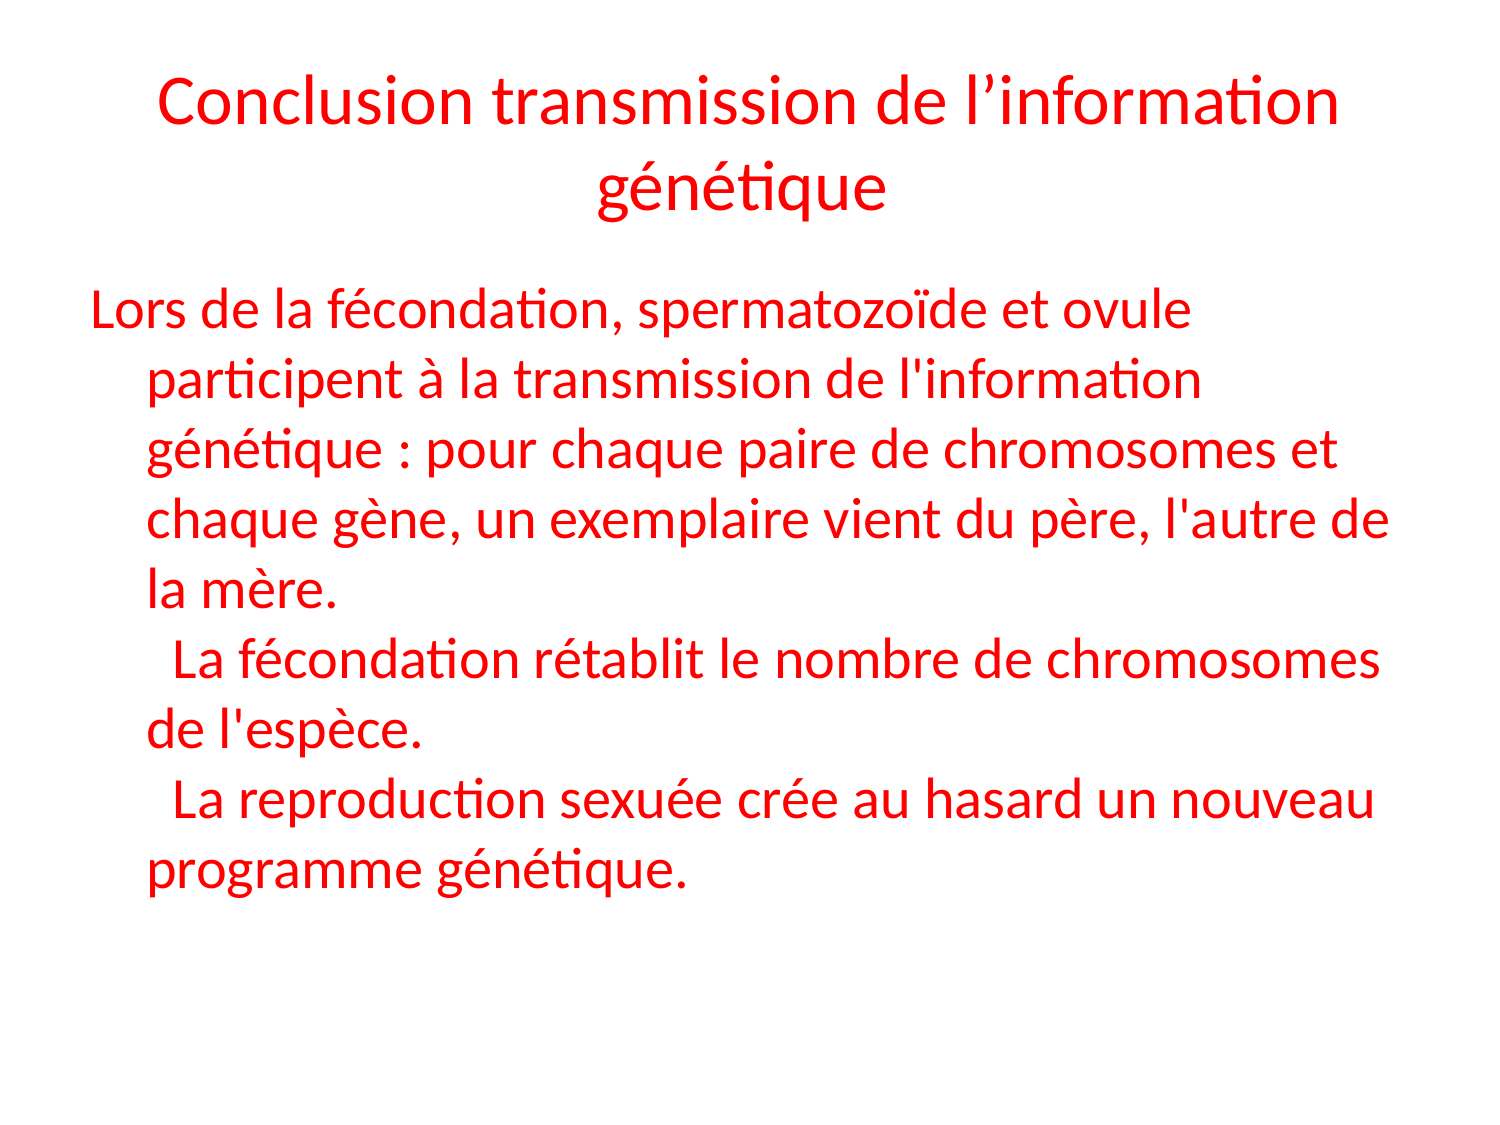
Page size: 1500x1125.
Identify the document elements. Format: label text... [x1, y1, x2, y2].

title Conclusion transmission de l’information génétique [75, 45, 1425, 233]
list Lors de la fécondation, spermatozoïde et ovule participent à la transmission de l'information génétique : pour chaque paire de chromosomes et chaque gène, un exemplaire vient du père, l'autre de la mère. La fécondation rétablit le nombre de chromosomes de l'espèce. La reproduction sexuée crée au hasard un nouveau programme génétique. [75, 262, 1425, 1005]
